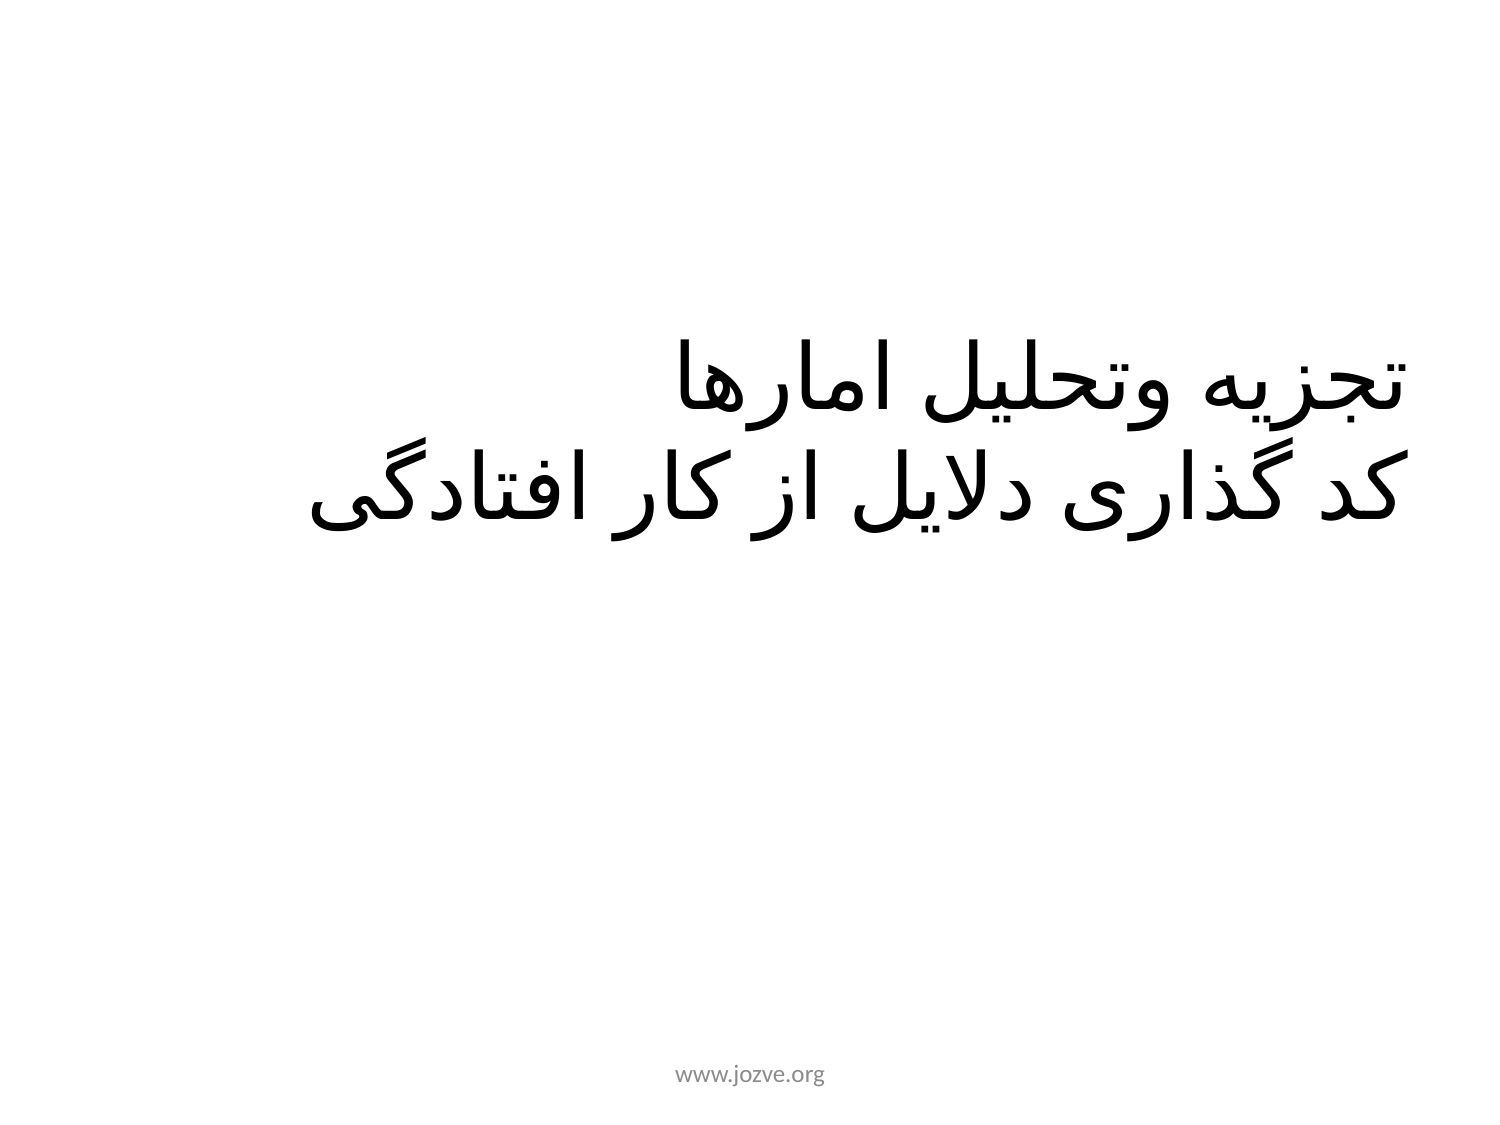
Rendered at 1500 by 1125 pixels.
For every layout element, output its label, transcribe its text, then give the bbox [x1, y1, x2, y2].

title تجزیه وتحلیل امارها کد گذاری دلایل از کار افتادگی [75, 45, 1425, 811]
footer www.jozve.org [512, 1042, 988, 1103]
